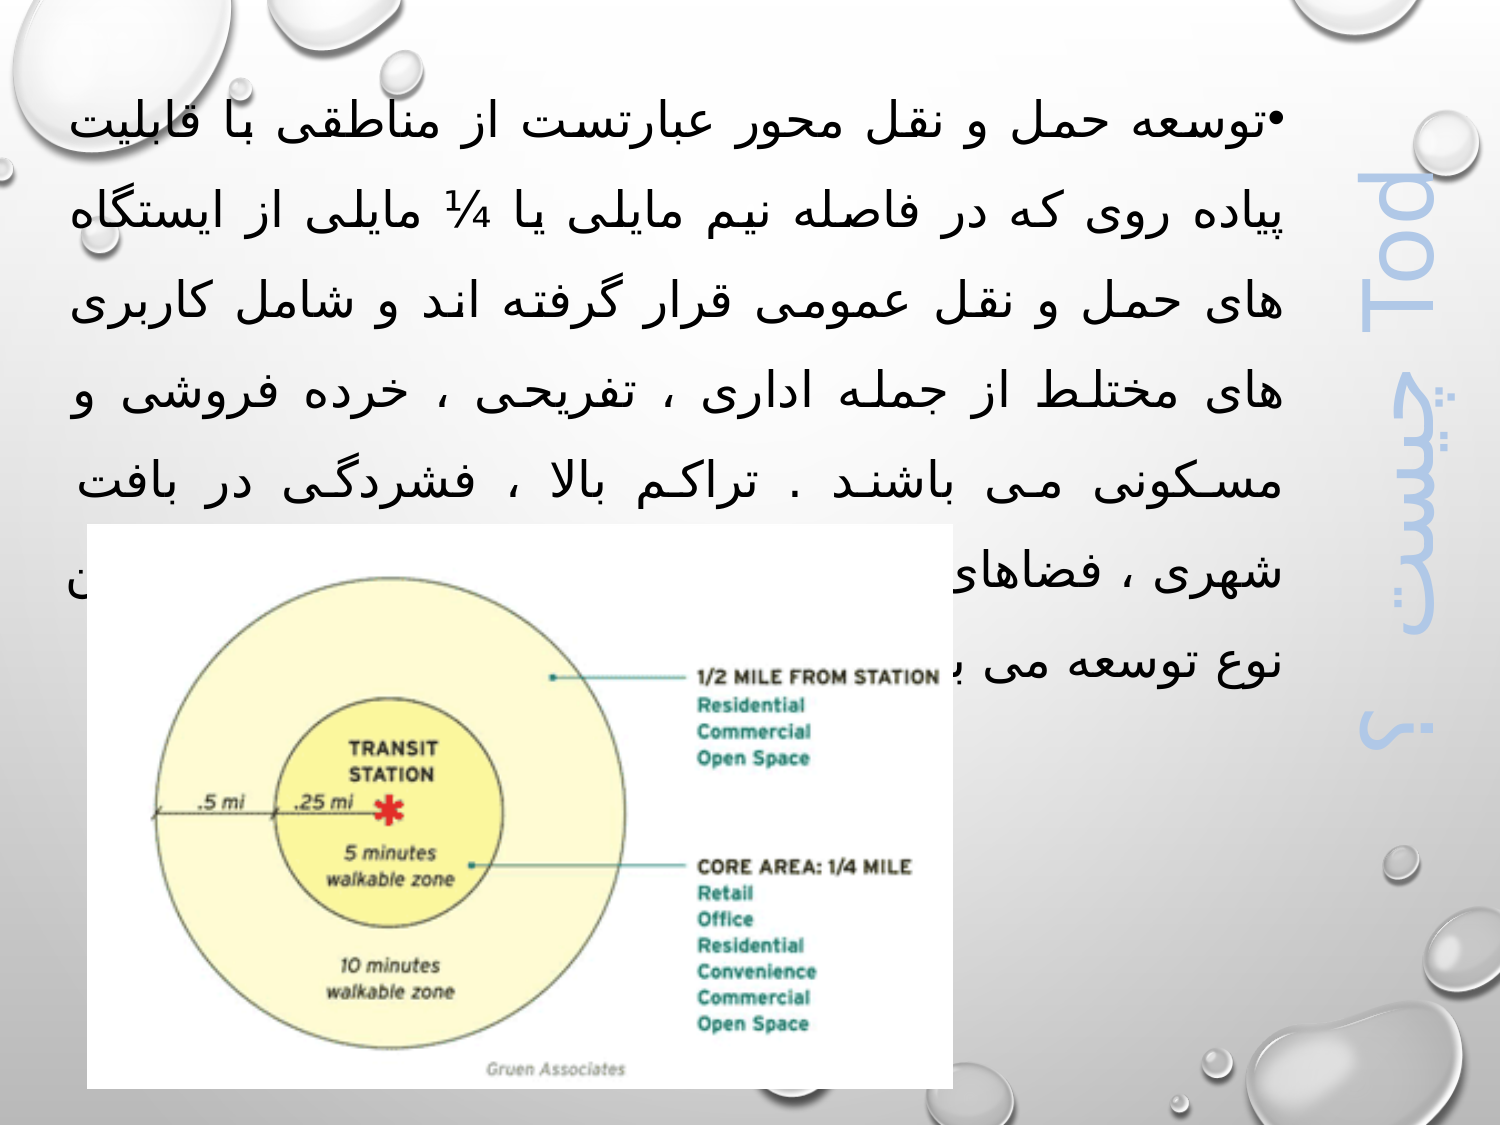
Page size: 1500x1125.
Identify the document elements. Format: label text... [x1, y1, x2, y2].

title Tod چیست ؟ [1337, 150, 1465, 775]
picture [0, 0, 1500, 1125]
list توسعه حمل و نقل محور عبارتست از مناطقی با قابلیت پیاده روی که در فاصله نیم مایلی یا ¼ مایلی از ایستگاه های حمل و نقل عمومی قرار گرفته اند و شامل کاربری های مختلط از جمله اداری ، تفریحی ، خرده فروشی و مسکونی می باشند . تراکم بالا ، فشردگی در بافت شهری ، فضاهای باز و عمومی و ... از دیگر ویژگی های این نوع توسعه می باشند . [50, 50, 1300, 1100]
